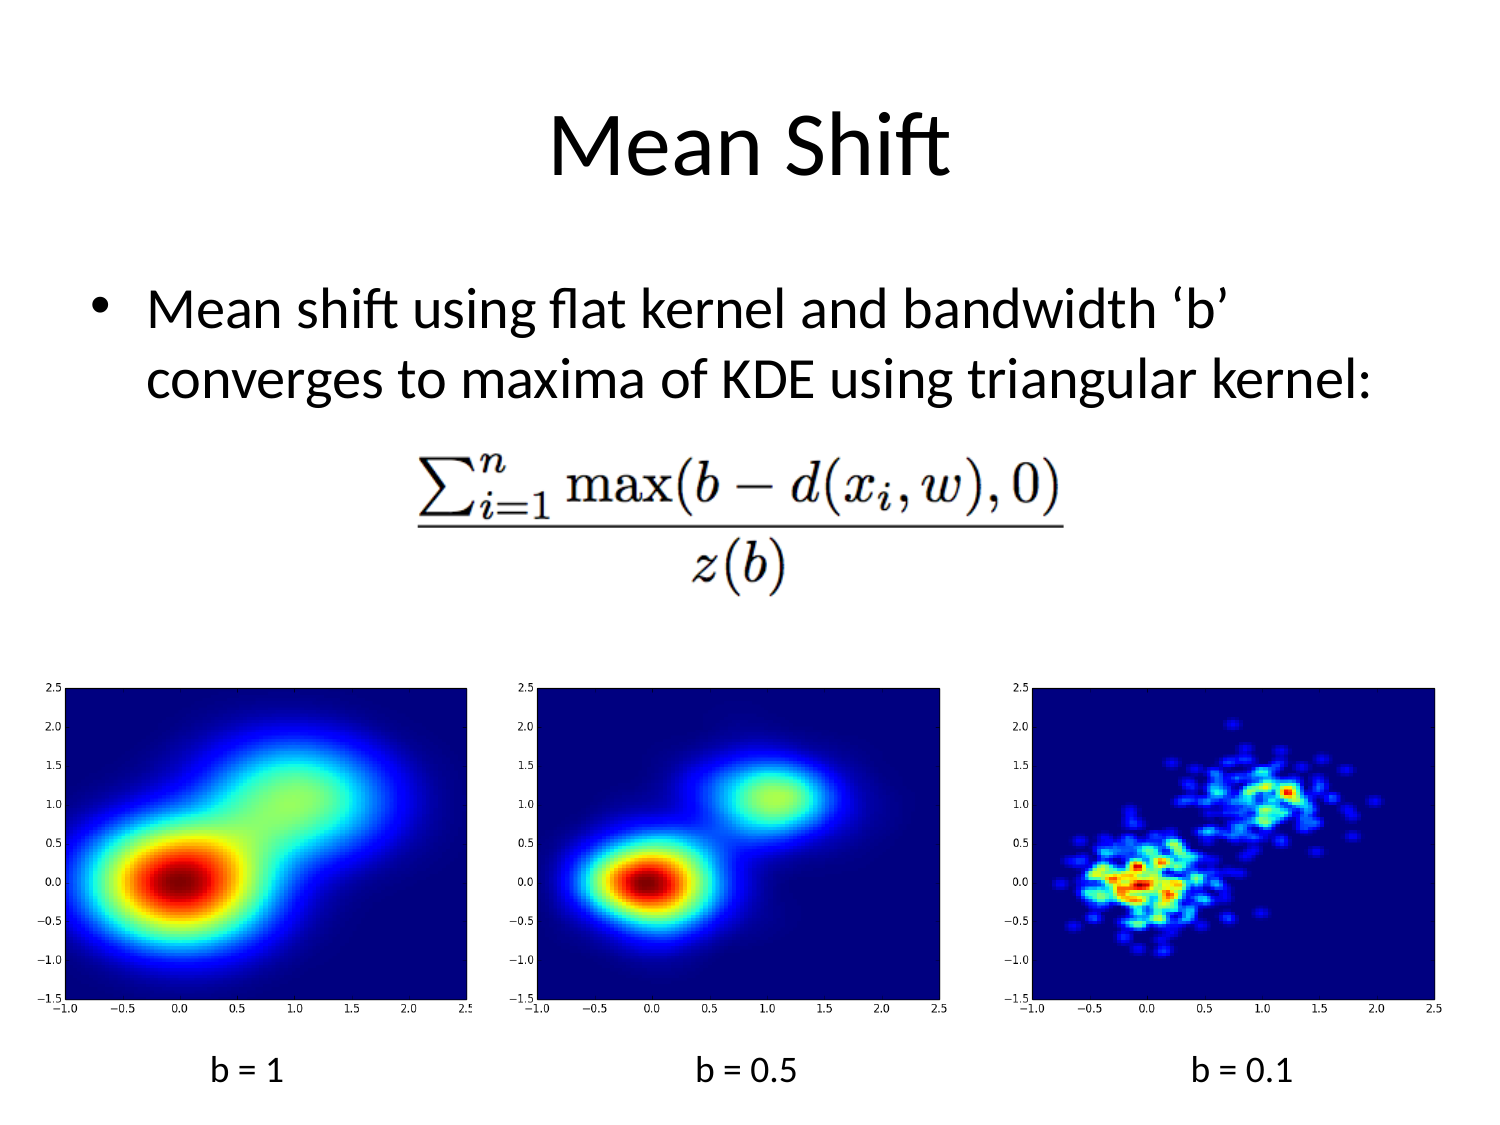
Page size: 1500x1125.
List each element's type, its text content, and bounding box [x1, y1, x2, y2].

text_box b = 0.1 [1175, 1046, 1309, 1098]
text_box b = 0.5 [680, 1046, 813, 1098]
title Mean Shift [75, 45, 1425, 233]
picture [405, 445, 1075, 608]
picture [0, 649, 1486, 1038]
text_box b = 1 [195, 1046, 300, 1098]
list Mean shift using flat kernel and bandwidth ‘b’ converges to maxima of KDE using triangular kernel: [75, 262, 1425, 446]
